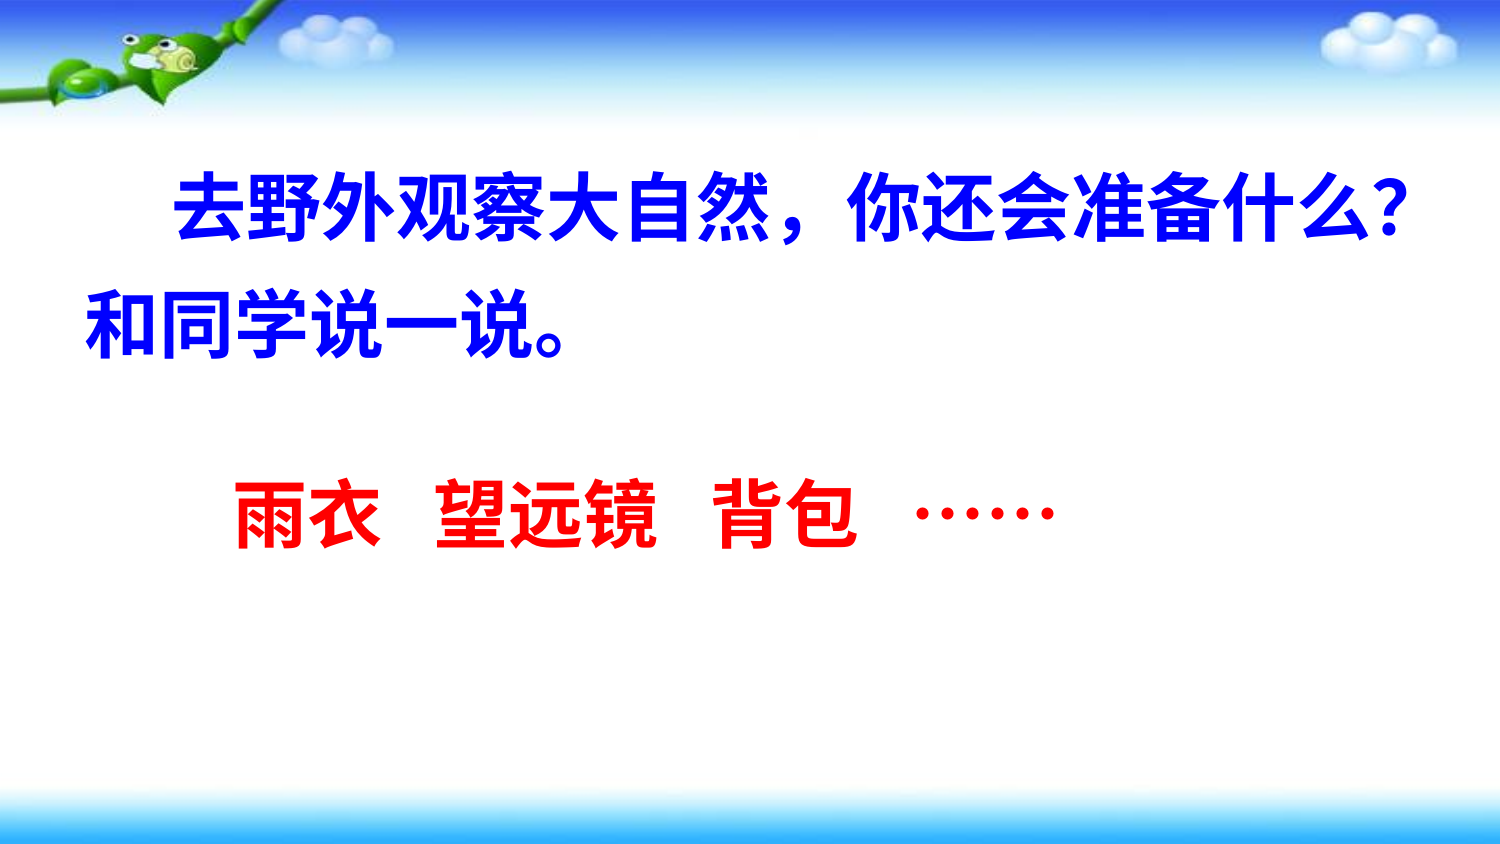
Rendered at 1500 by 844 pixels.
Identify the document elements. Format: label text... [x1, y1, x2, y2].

text_box 去野外观察大自然，你还会准备什么？和同学说一说。 [70, 126, 1397, 376]
text_box 雨衣 望远镜 背包 …… [217, 433, 1304, 566]
picture [0, 0, 1500, 844]
